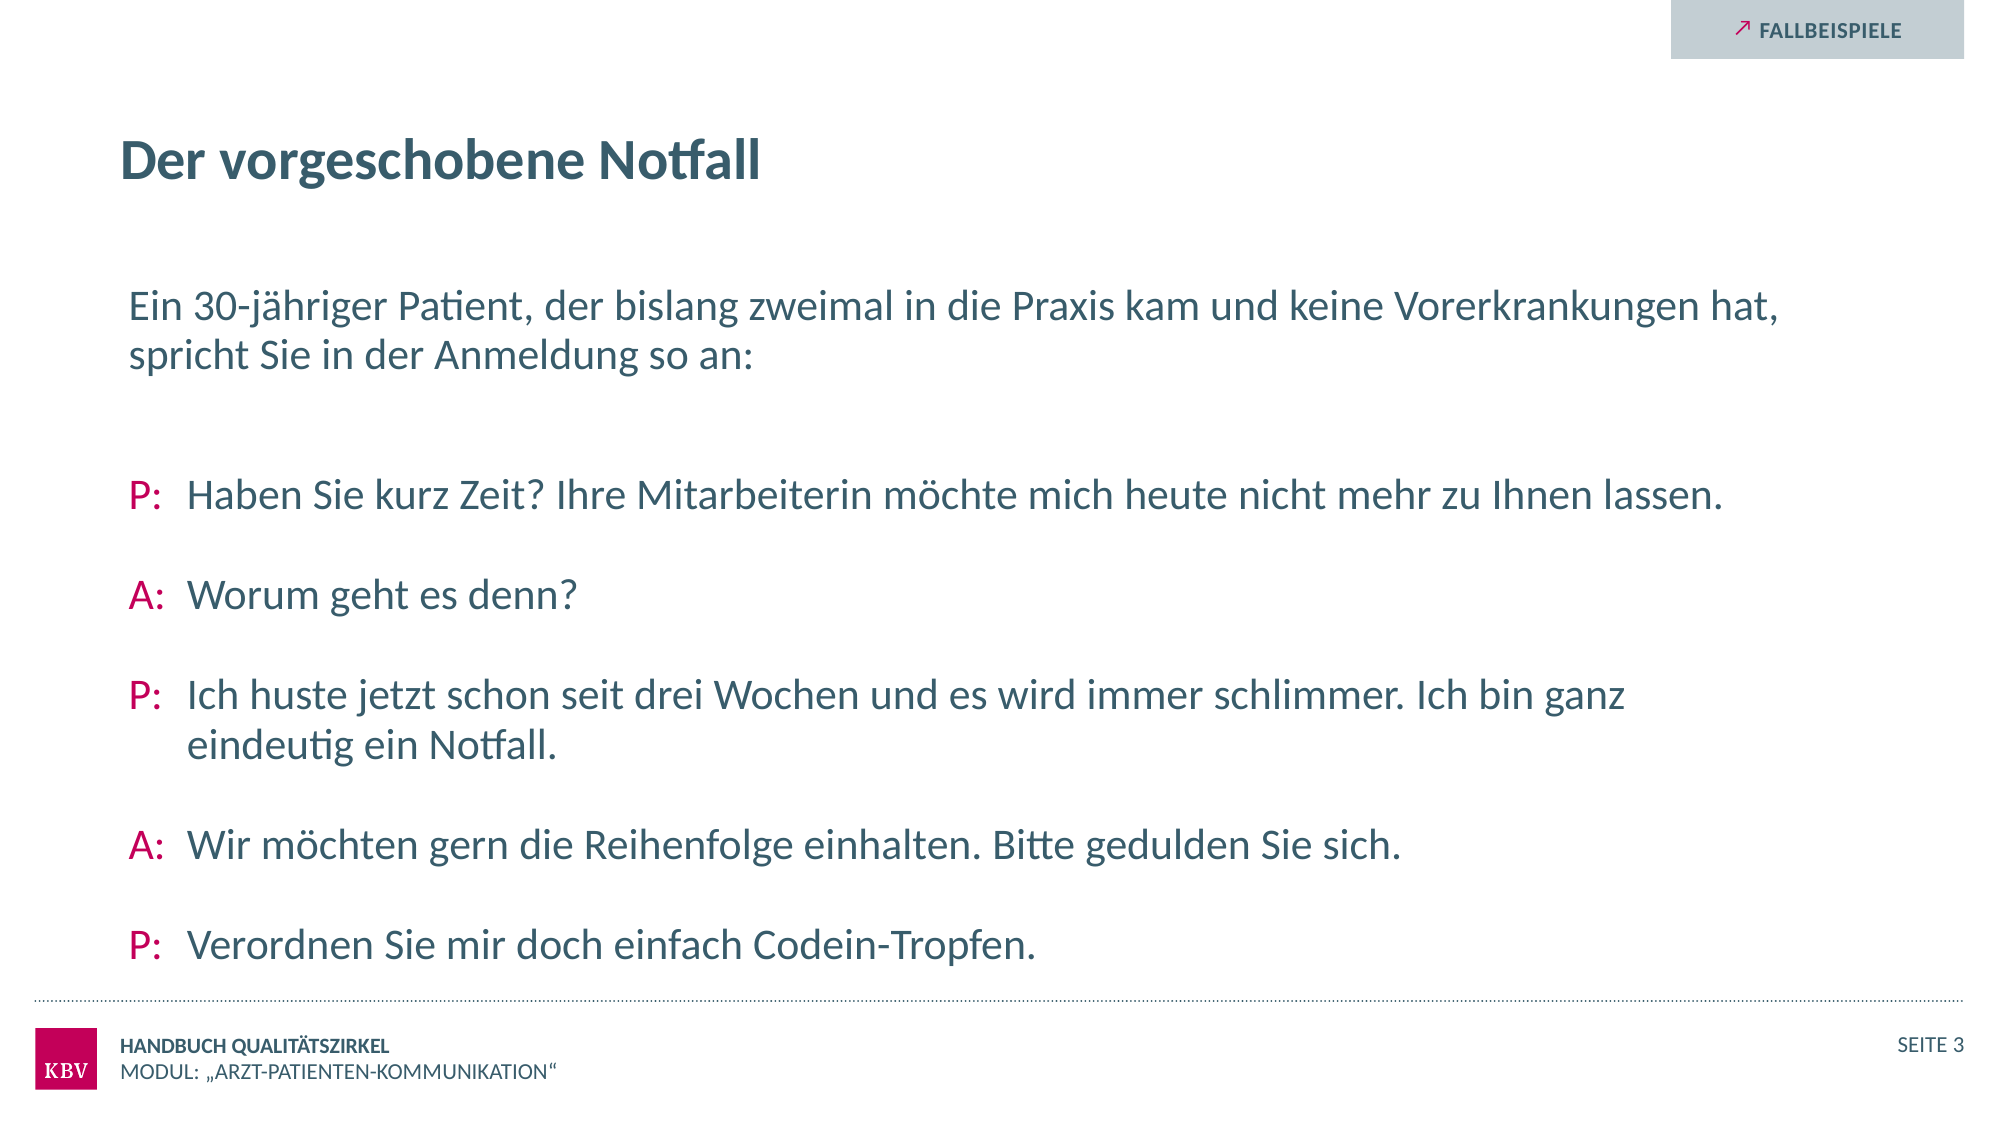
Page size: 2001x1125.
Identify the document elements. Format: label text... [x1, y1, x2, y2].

text_box Ein 30-jähriger Patient, der bislang zweimal in die Praxis kam und keine Vorerkrankungen hat, spricht Sie in der Anmeldung so an: P: Haben Sie kurz Zeit? Ihre Mitarbeiterin möchte mich heute nicht mehr zu Ihnen lassen. A: Worum geht es denn? P: Ich huste jetzt schon seit drei Wochen und es wird immer schlimmer. Ich bin ganz eindeutig ein Notfall. A: Wir möchten gern die Reihenfolge einhalten. Bitte gedulden Sie sich. P: Verordnen Sie mir doch einfach Codein-Tropfen. [114, 272, 1805, 935]
title Der vorgeschobene Notfall [120, 129, 1880, 201]
slide_number Modul: „Arzt-Patienten-Kommunikation“ [120, 1057, 1668, 1084]
slide_number Seite 3 [1787, 1030, 1965, 1057]
footer Handbuch Qualitätszirkel [120, 1030, 1668, 1057]
